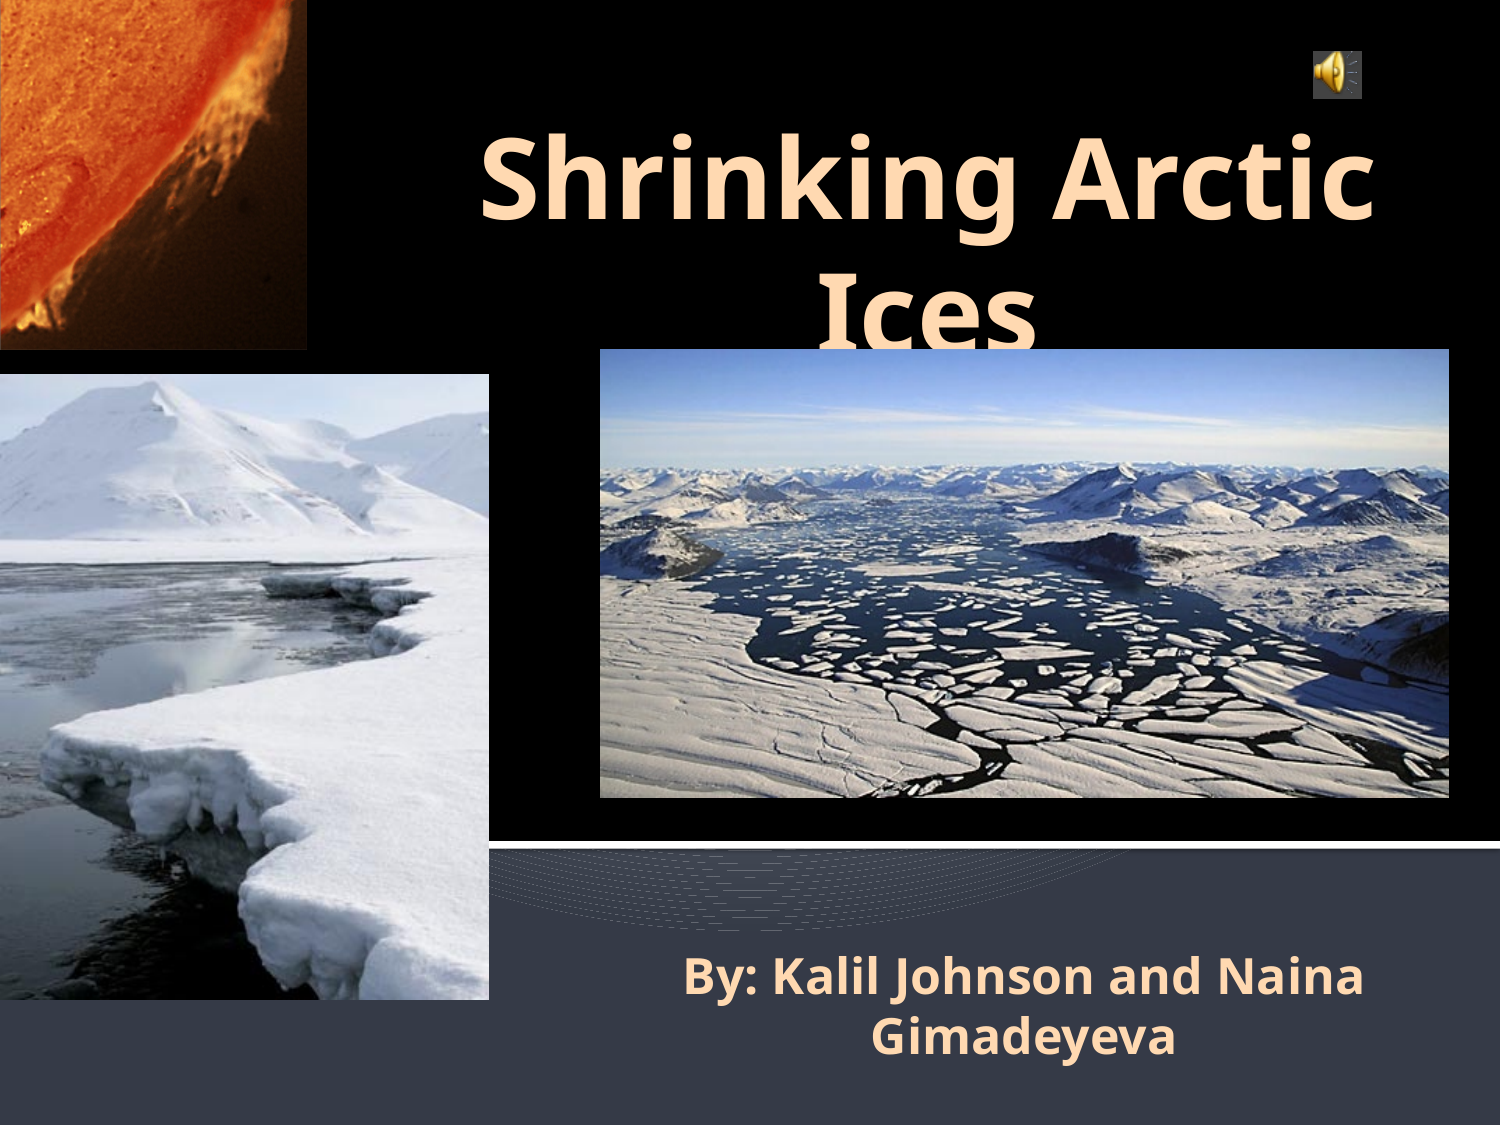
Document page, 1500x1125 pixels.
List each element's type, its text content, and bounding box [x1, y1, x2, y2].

picture [599, 349, 1449, 798]
text_box Shrinking Arctic Ices [412, 99, 1444, 385]
text_box By: Kalil Johnson and Naina Gimadeyeva [548, 937, 1500, 1073]
picture [1312, 49, 1363, 101]
picture [0, 0, 307, 350]
picture [0, 374, 490, 1000]
